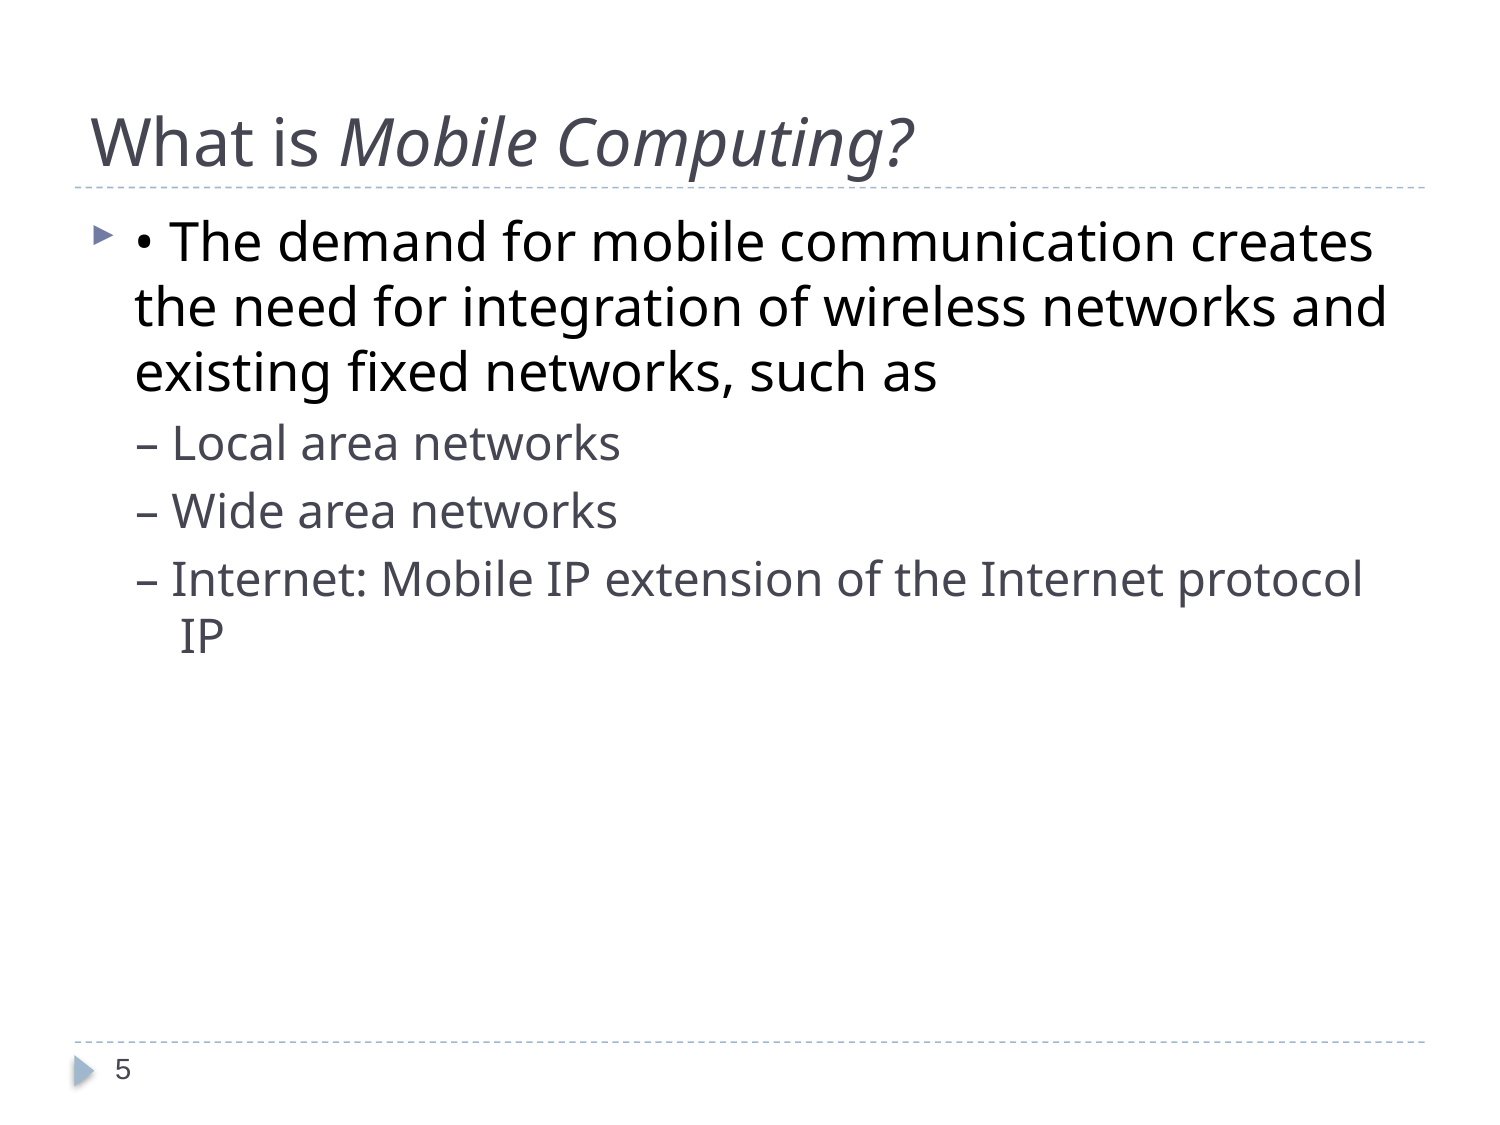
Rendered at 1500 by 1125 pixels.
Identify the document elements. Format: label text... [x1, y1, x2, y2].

list • The demand for mobile communication creates the need for integration of wireless networks and existing fixed networks, such as – Local area networks – Wide area networks – Internet: Mobile IP extension of the Internet protocol IP [74, 199, 1426, 1011]
title What is Mobile Computing? [74, 24, 1426, 188]
slide_number 5 [100, 1042, 426, 1103]
